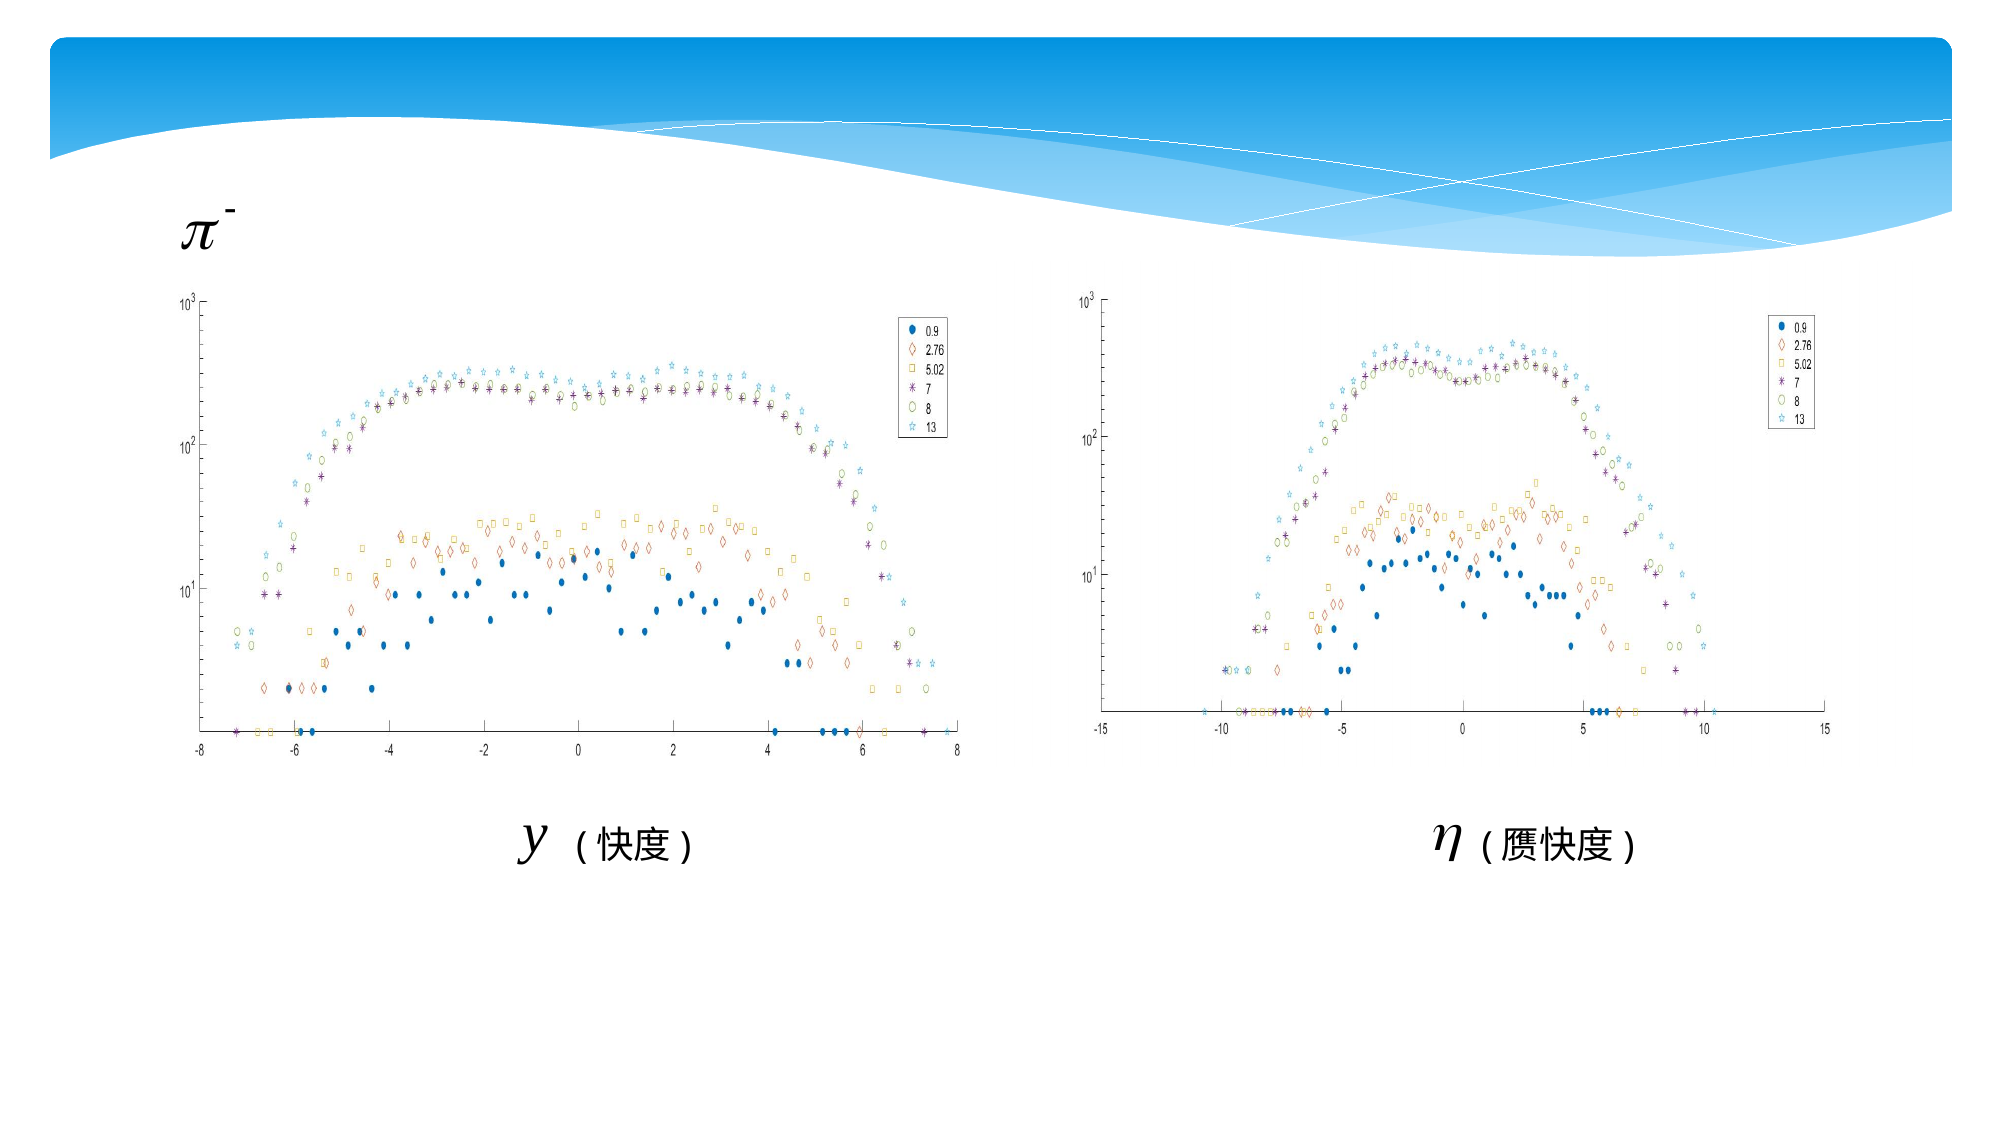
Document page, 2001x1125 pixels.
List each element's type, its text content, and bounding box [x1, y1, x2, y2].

text_box (赝快度) [1476, 813, 1668, 874]
picture [72, 261, 1913, 790]
text_box (快度) [563, 813, 735, 874]
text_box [508, 813, 562, 877]
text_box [173, 182, 257, 259]
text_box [1427, 813, 1474, 874]
